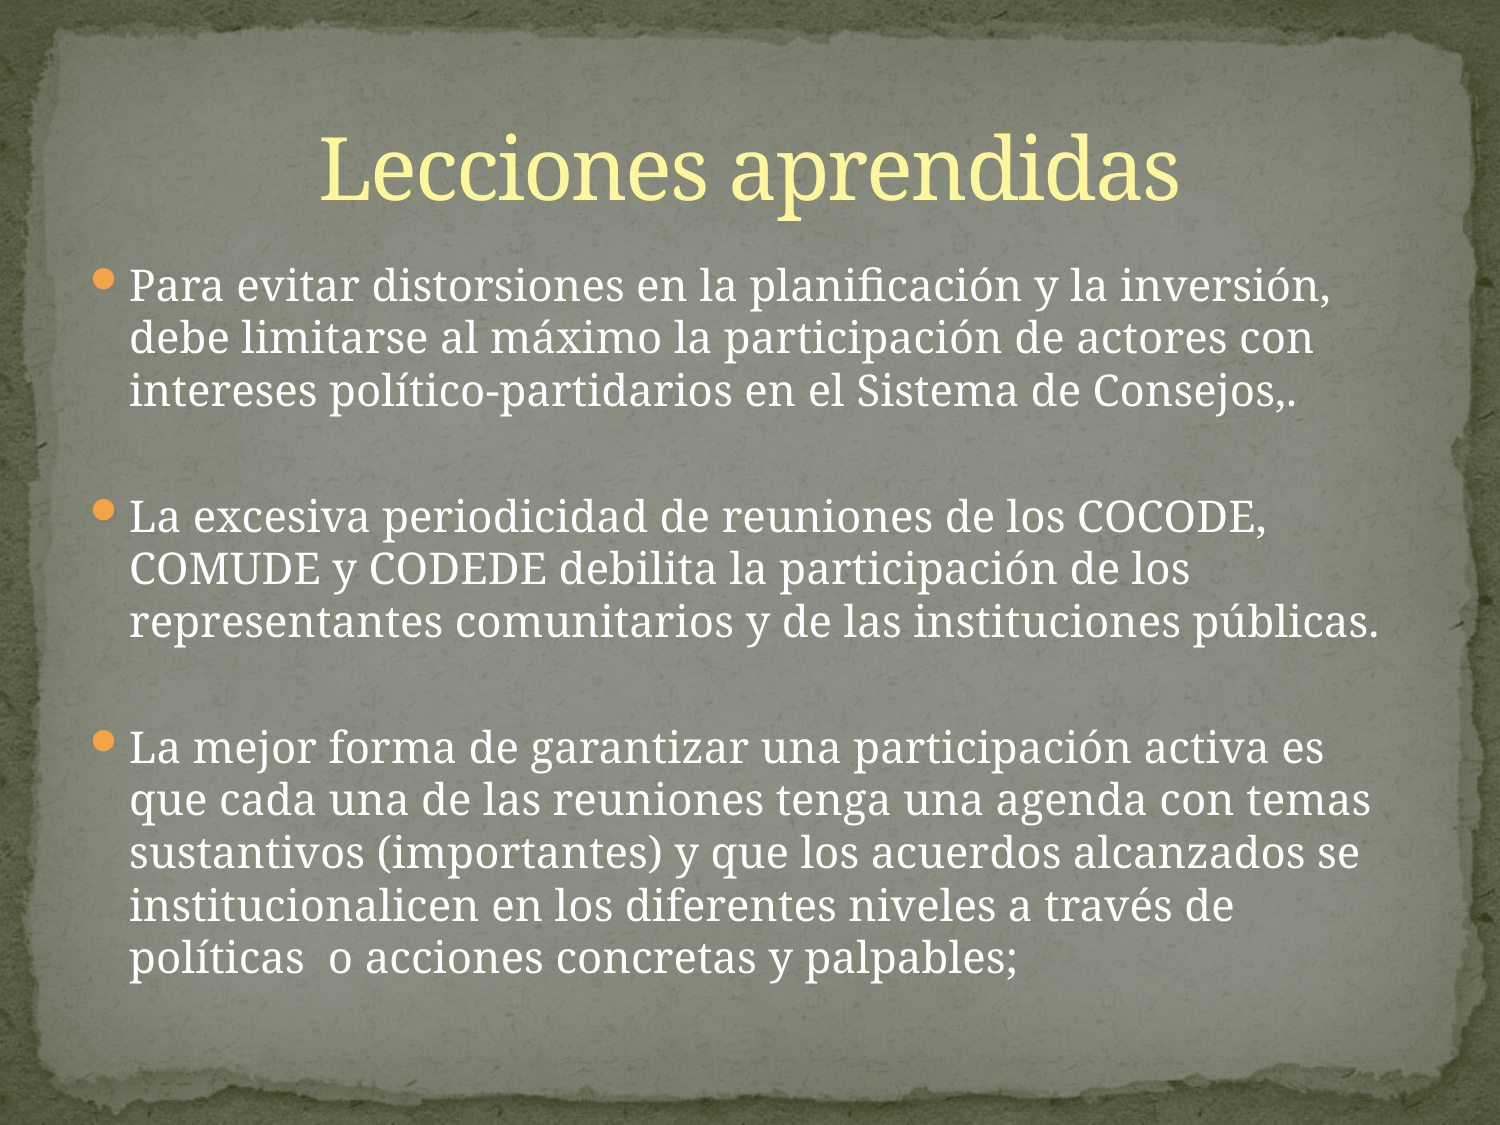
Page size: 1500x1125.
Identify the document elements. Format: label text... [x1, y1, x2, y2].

list Para evitar distorsiones en la planificación y la inversión, debe limitarse al máximo la participación de actores con intereses político-partidarios en el Sistema de Consejos,. La excesiva periodicidad de reuniones de los COCODE, COMUDE y CODEDE debilita la participación de los representantes comunitarios y de las instituciones públicas. La mejor forma de garantizar una participación activa es que cada una de las reuniones tenga una agenda con temas sustantivos (importantes) y que los acuerdos alcanzados se institucionalicen en los diferentes niveles a través de políticas o acciones concretas y palpables; [75, 249, 1425, 1000]
title Lecciones aprendidas [74, 24, 1425, 225]
